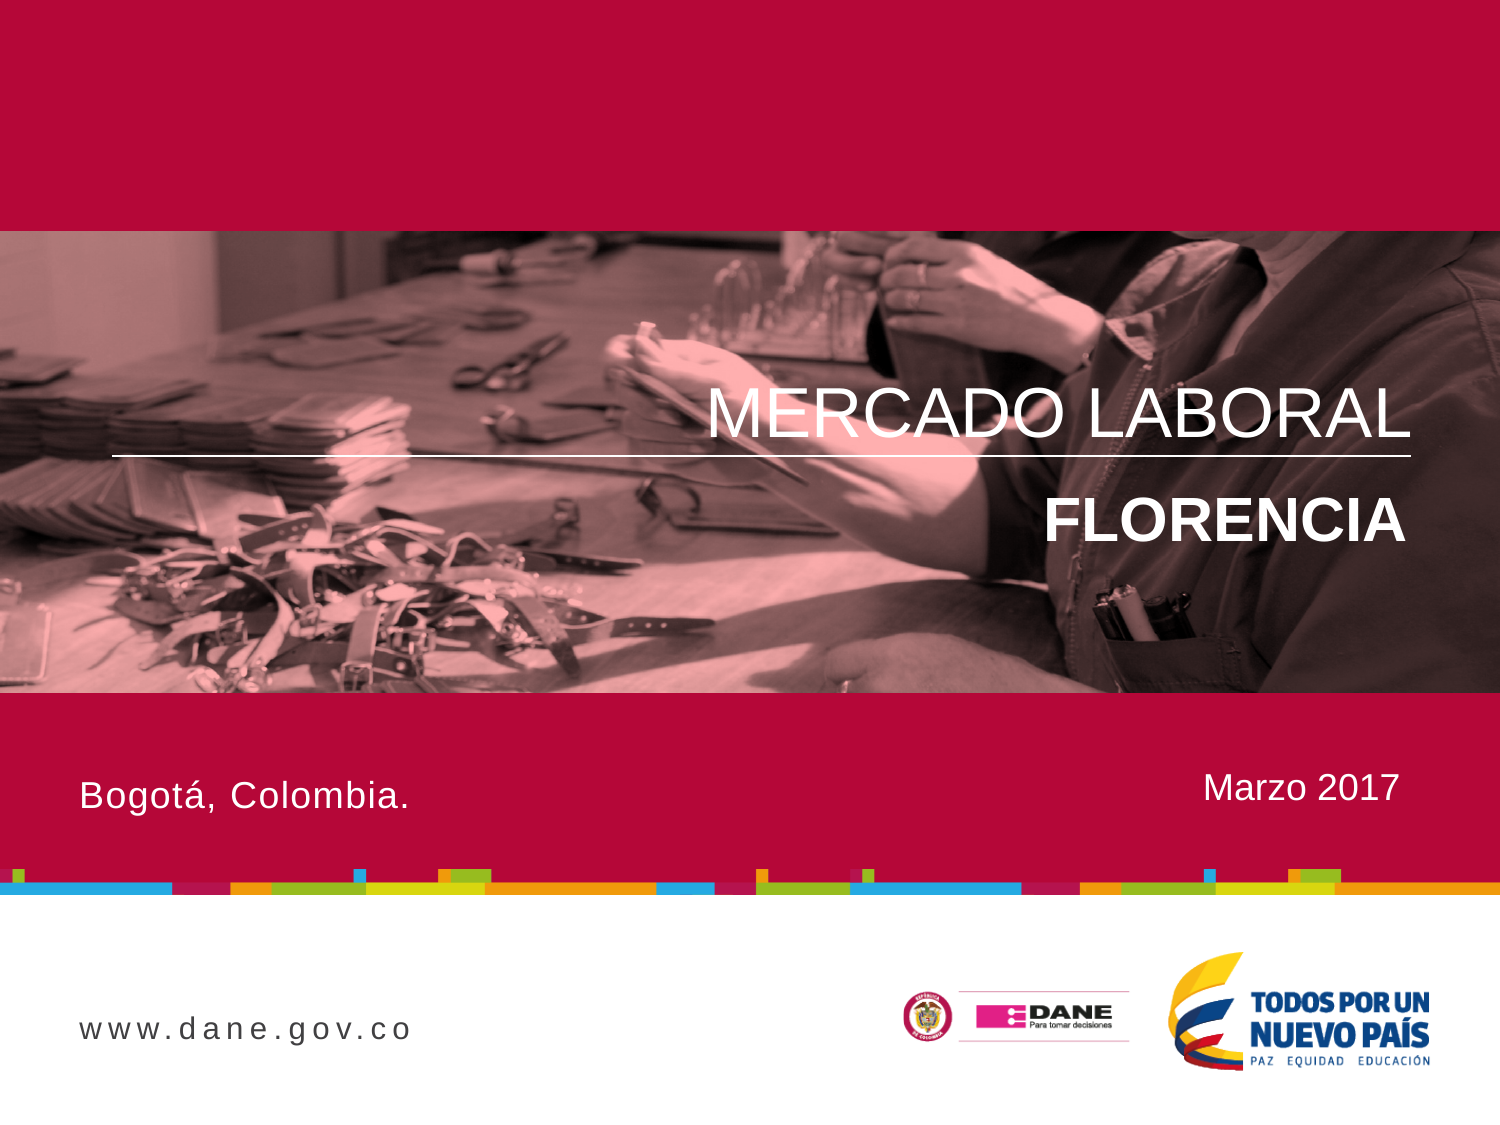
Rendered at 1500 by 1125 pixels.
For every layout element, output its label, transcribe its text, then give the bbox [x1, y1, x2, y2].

text_box Bogotá, Colombia. [53, 763, 560, 823]
text_box Marzo 2017 [974, 763, 1401, 809]
picture [903, 952, 1455, 1071]
picture [0, 0, 1500, 895]
